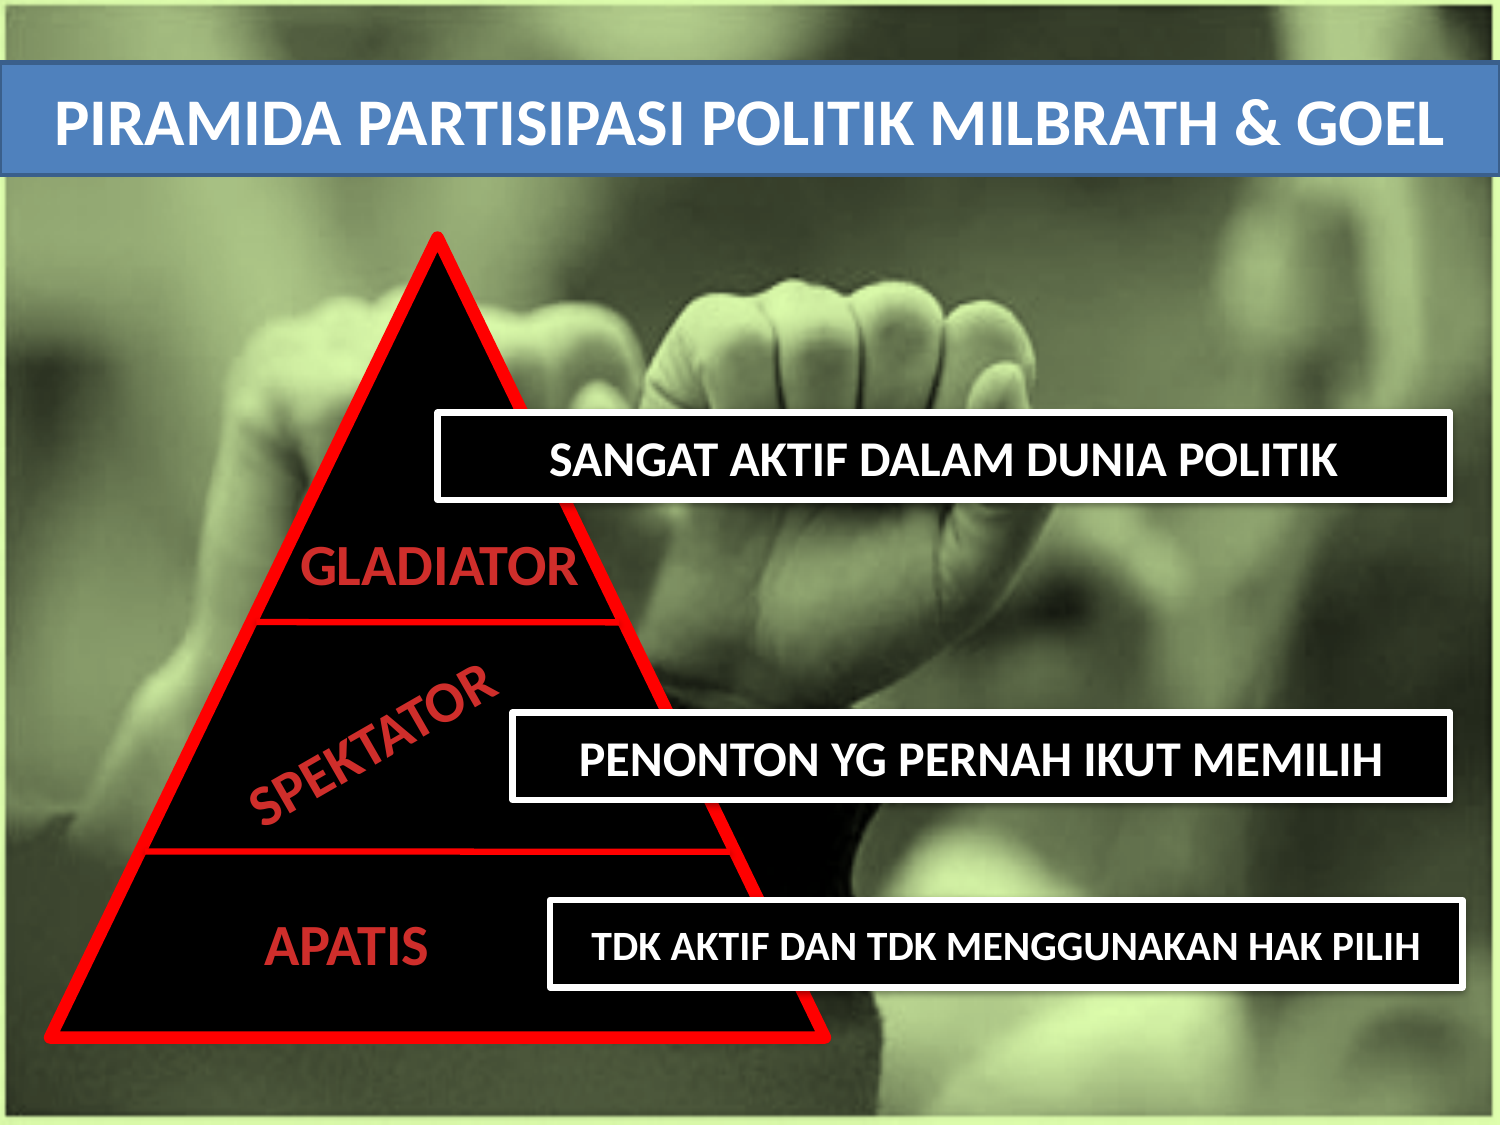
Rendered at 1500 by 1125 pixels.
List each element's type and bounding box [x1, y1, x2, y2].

text_box [49, 237, 826, 1038]
picture [0, 0, 1500, 1125]
